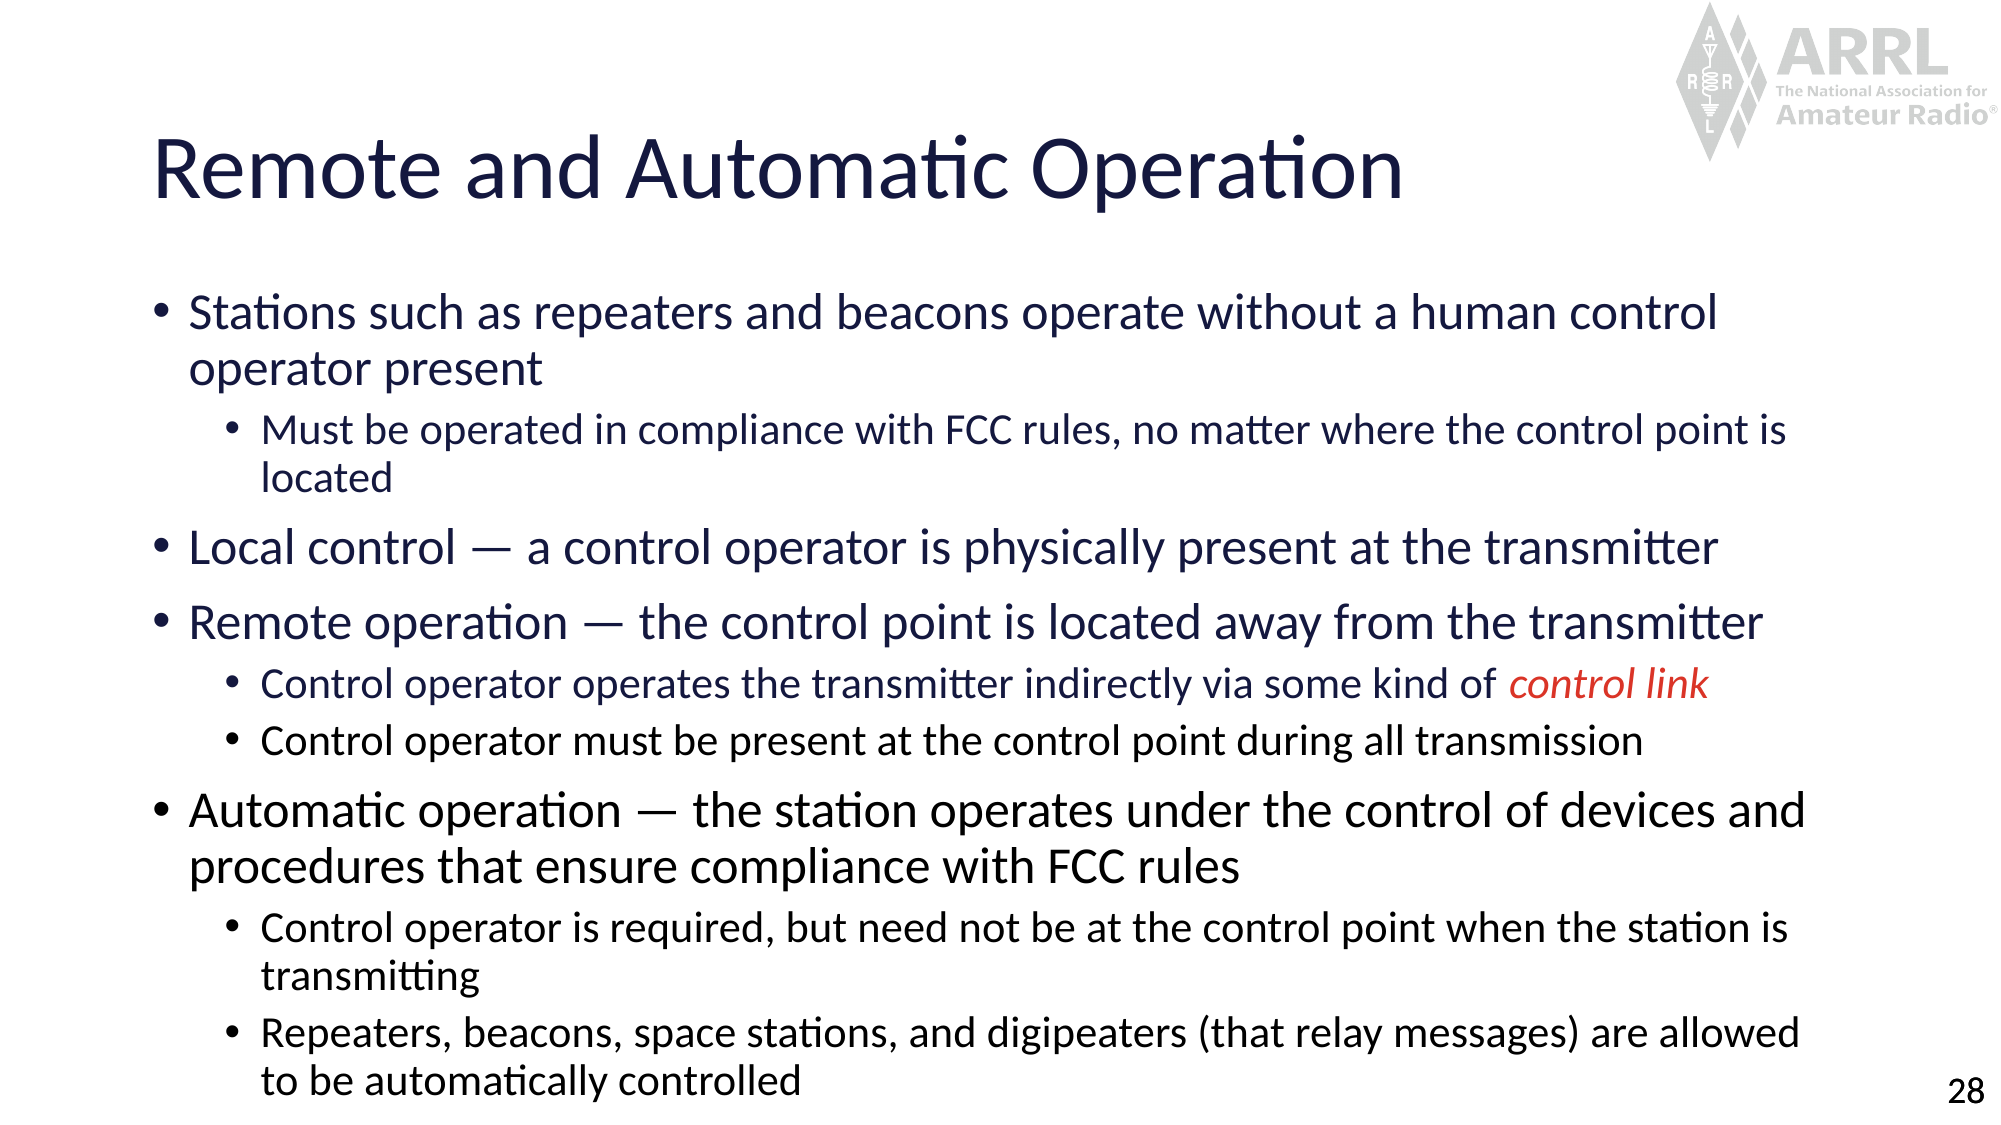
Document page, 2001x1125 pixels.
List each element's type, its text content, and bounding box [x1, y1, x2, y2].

title Remote and Automatic Operation [137, 59, 1863, 277]
list Stations such as repeaters and beacons operate without a human control operator present Must be operated in compliance with FCC rules, no matter where the control point is located Local control — a control operator is physically present at the transmitter Remote operation — the control point is located away from the transmitter Control operator operates the transmitter indirectly via some kind of control link Control operator must be present at the control point during all transmission Automatic operation — the station operates under the control of devices and procedures that ensure compliance with FCC rules Control operator is required, but need not be at the control point when the station is transmitting Repeaters, beacons, space stations, and digipeaters (that relay messages) are allowed to be automatically controlled [137, 277, 1863, 1125]
picture [1674, 0, 2000, 164]
